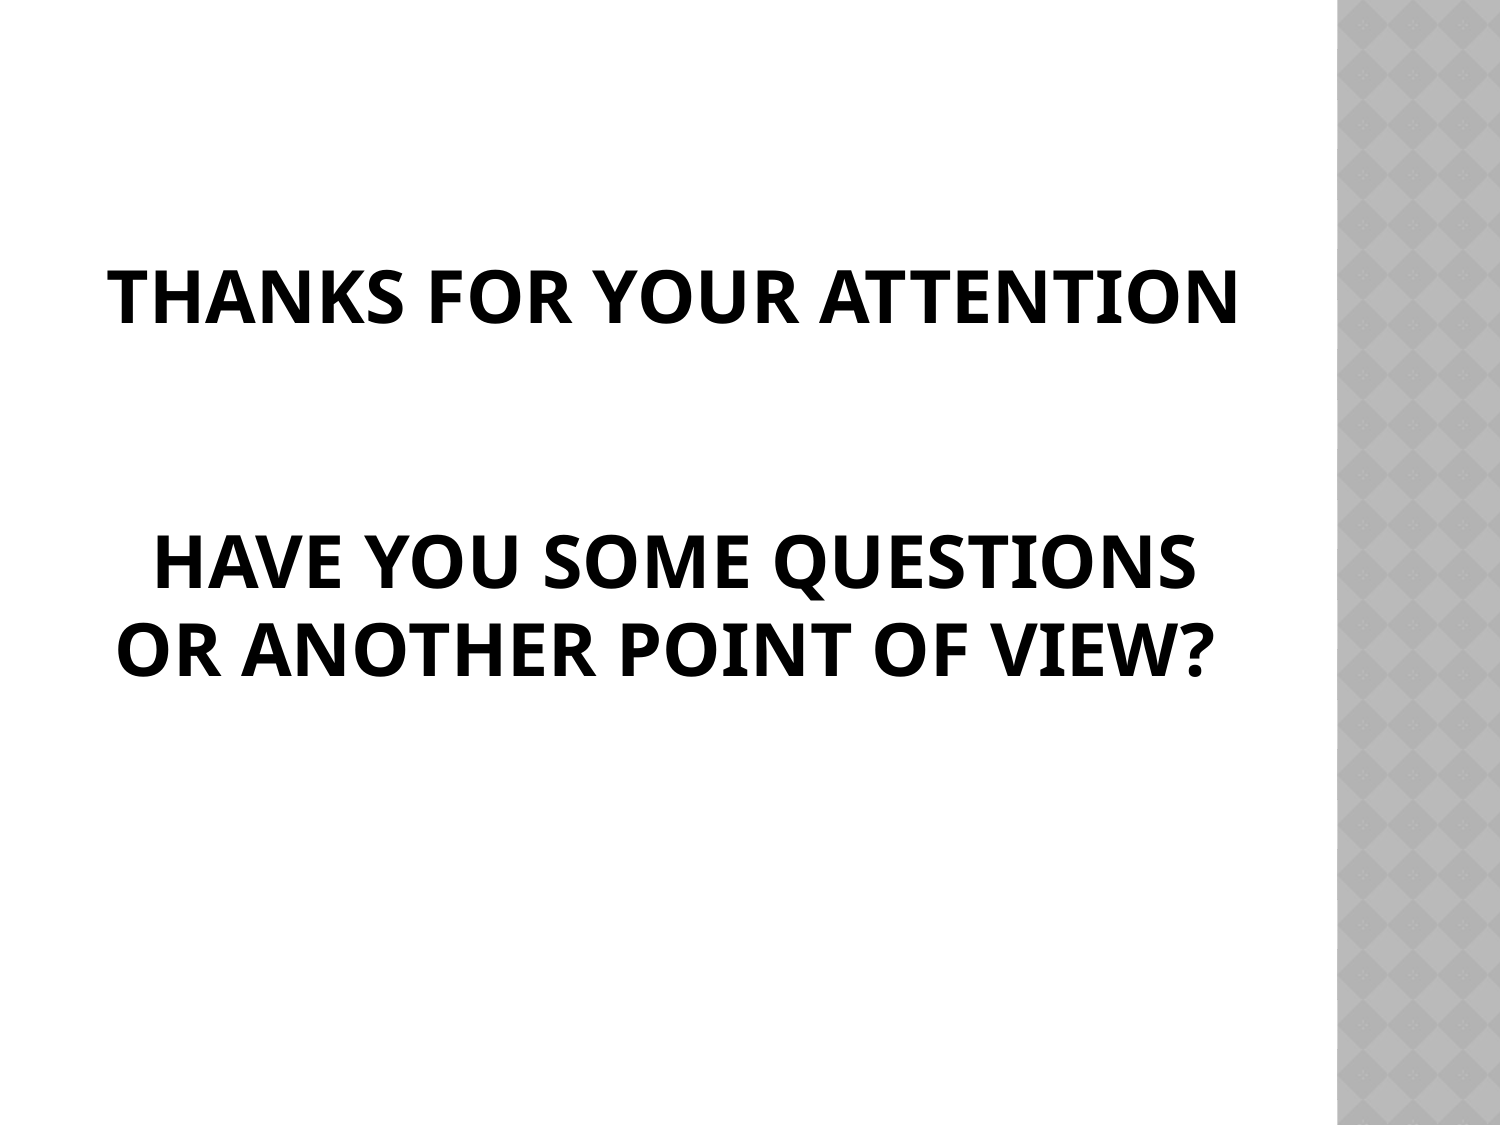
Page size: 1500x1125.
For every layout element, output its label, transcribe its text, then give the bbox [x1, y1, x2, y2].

title Thanks for your attention Have you some questions or another point of view? [82, 105, 1270, 692]
